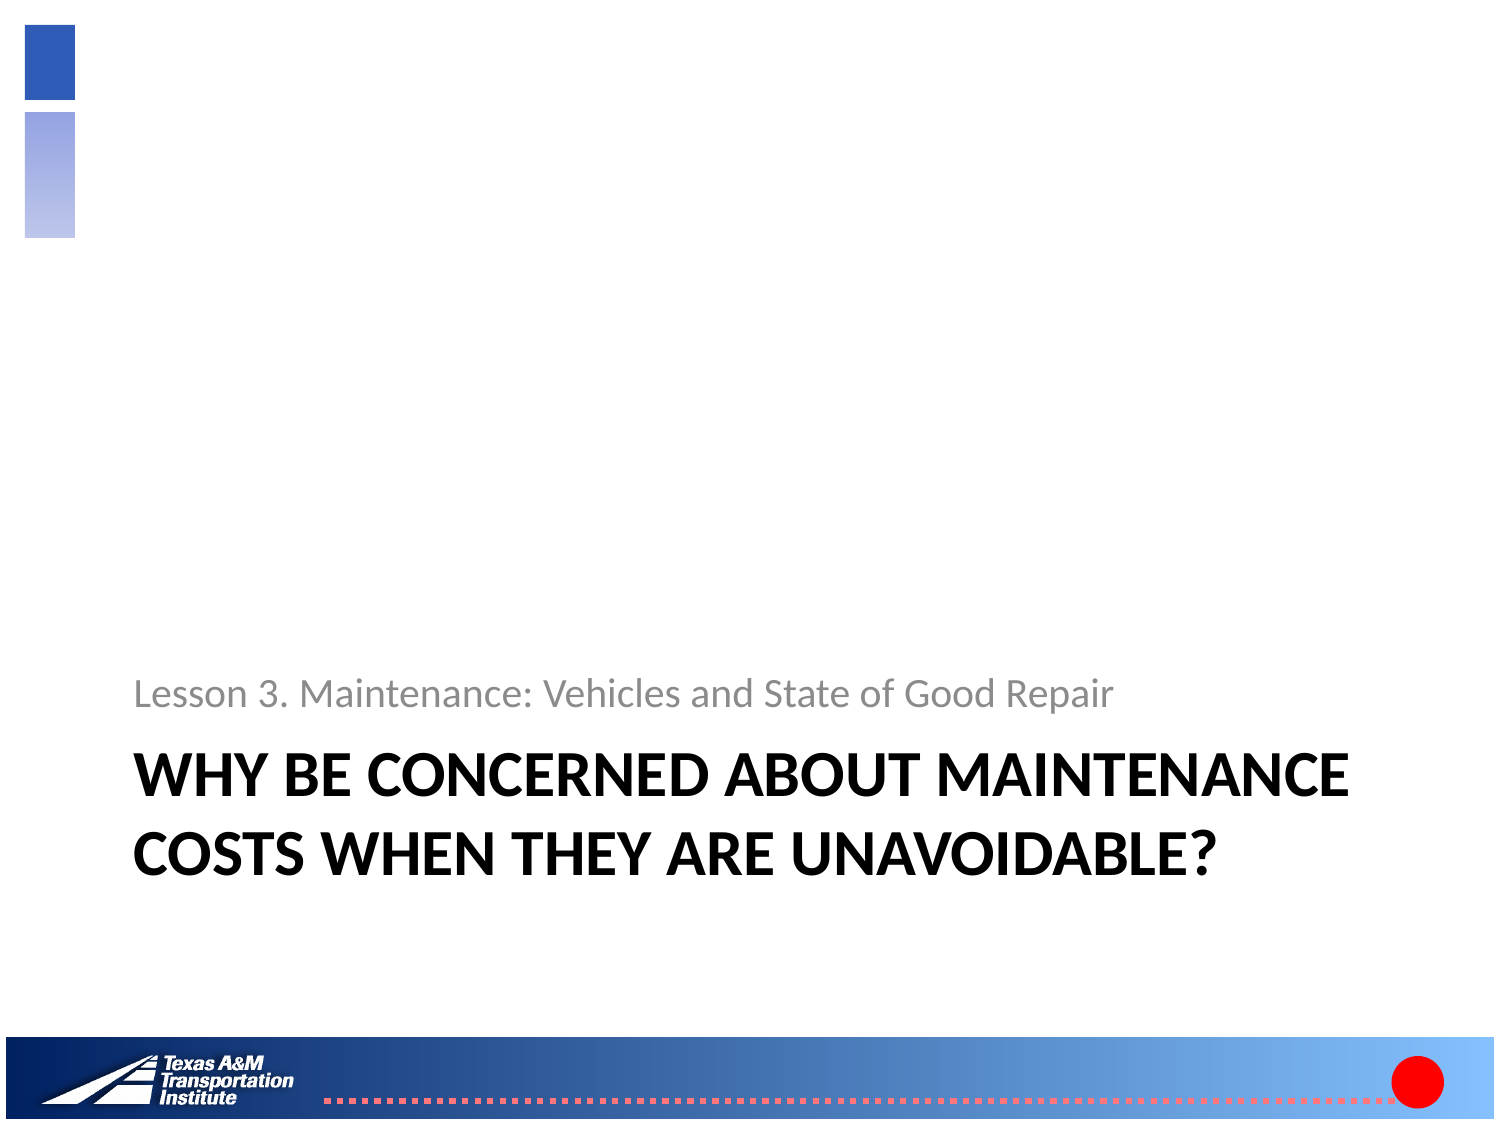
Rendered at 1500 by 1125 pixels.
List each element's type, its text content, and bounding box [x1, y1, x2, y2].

list Lesson 3. Maintenance: Vehicles and State of Good Repair [118, 476, 1394, 723]
picture [37, 1037, 300, 1125]
title Why be concerned about Maintenance Costs when they are unavoidable? [118, 723, 1394, 947]
